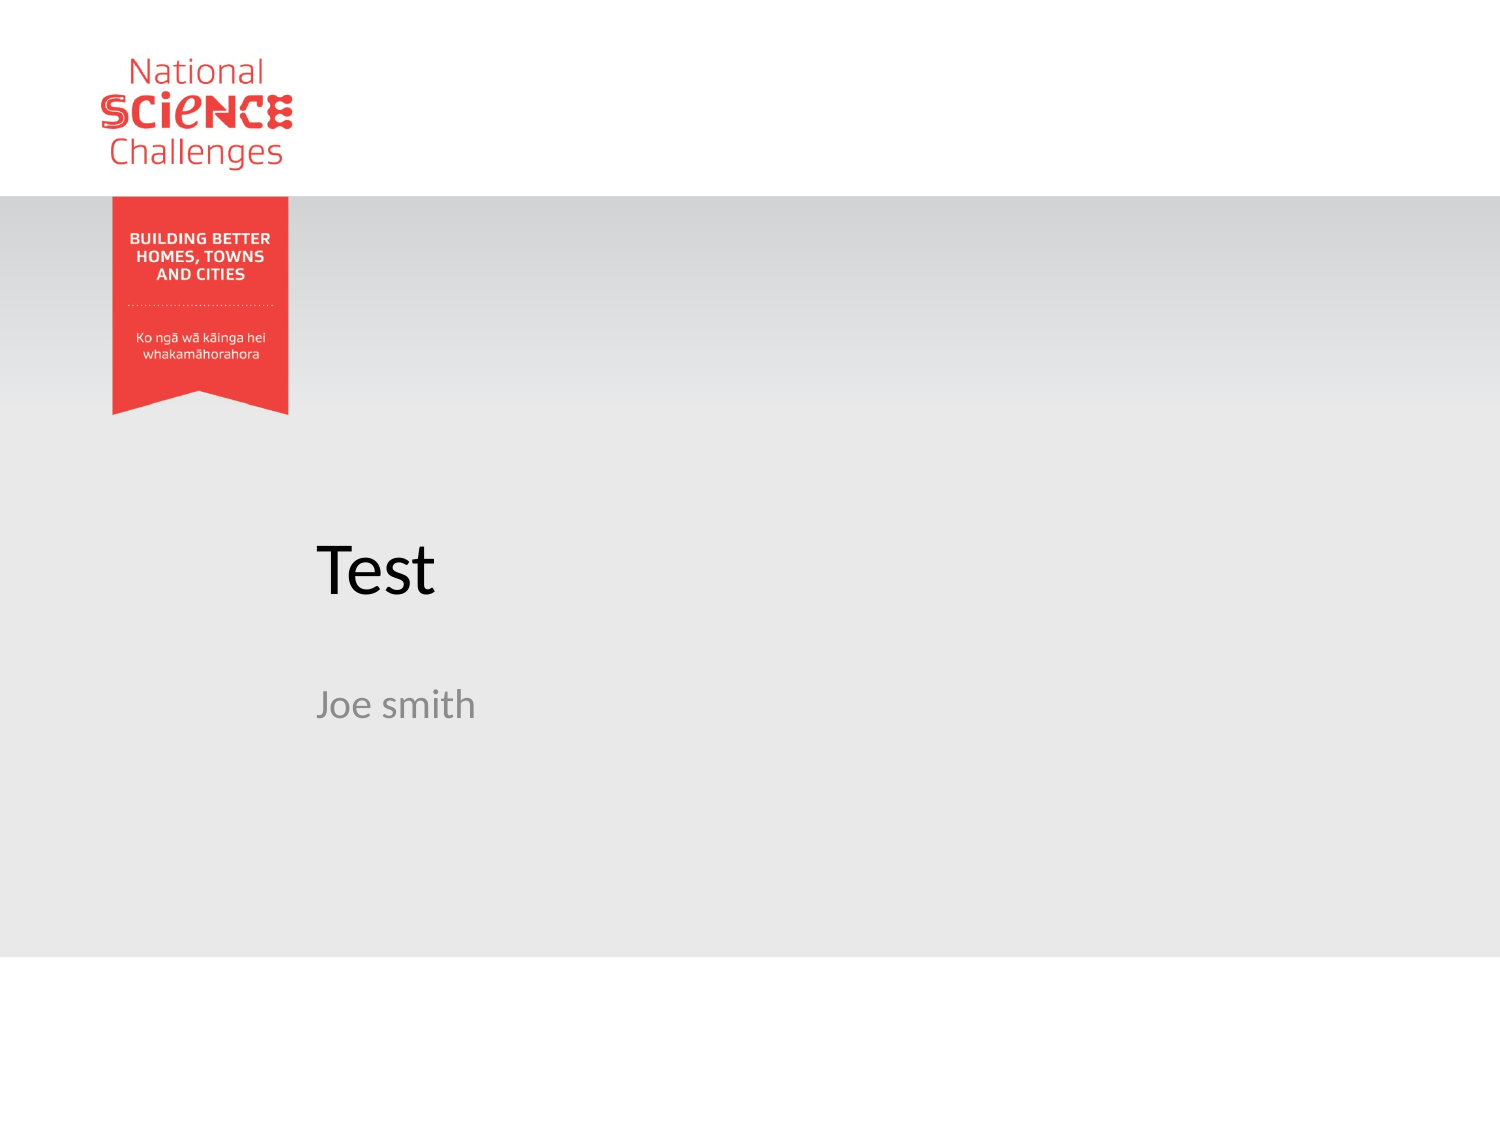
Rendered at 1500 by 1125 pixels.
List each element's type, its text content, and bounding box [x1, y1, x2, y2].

picture [0, 0, 1500, 1125]
title Test [301, 479, 1306, 650]
subtitle Joe smith [301, 669, 1306, 745]
